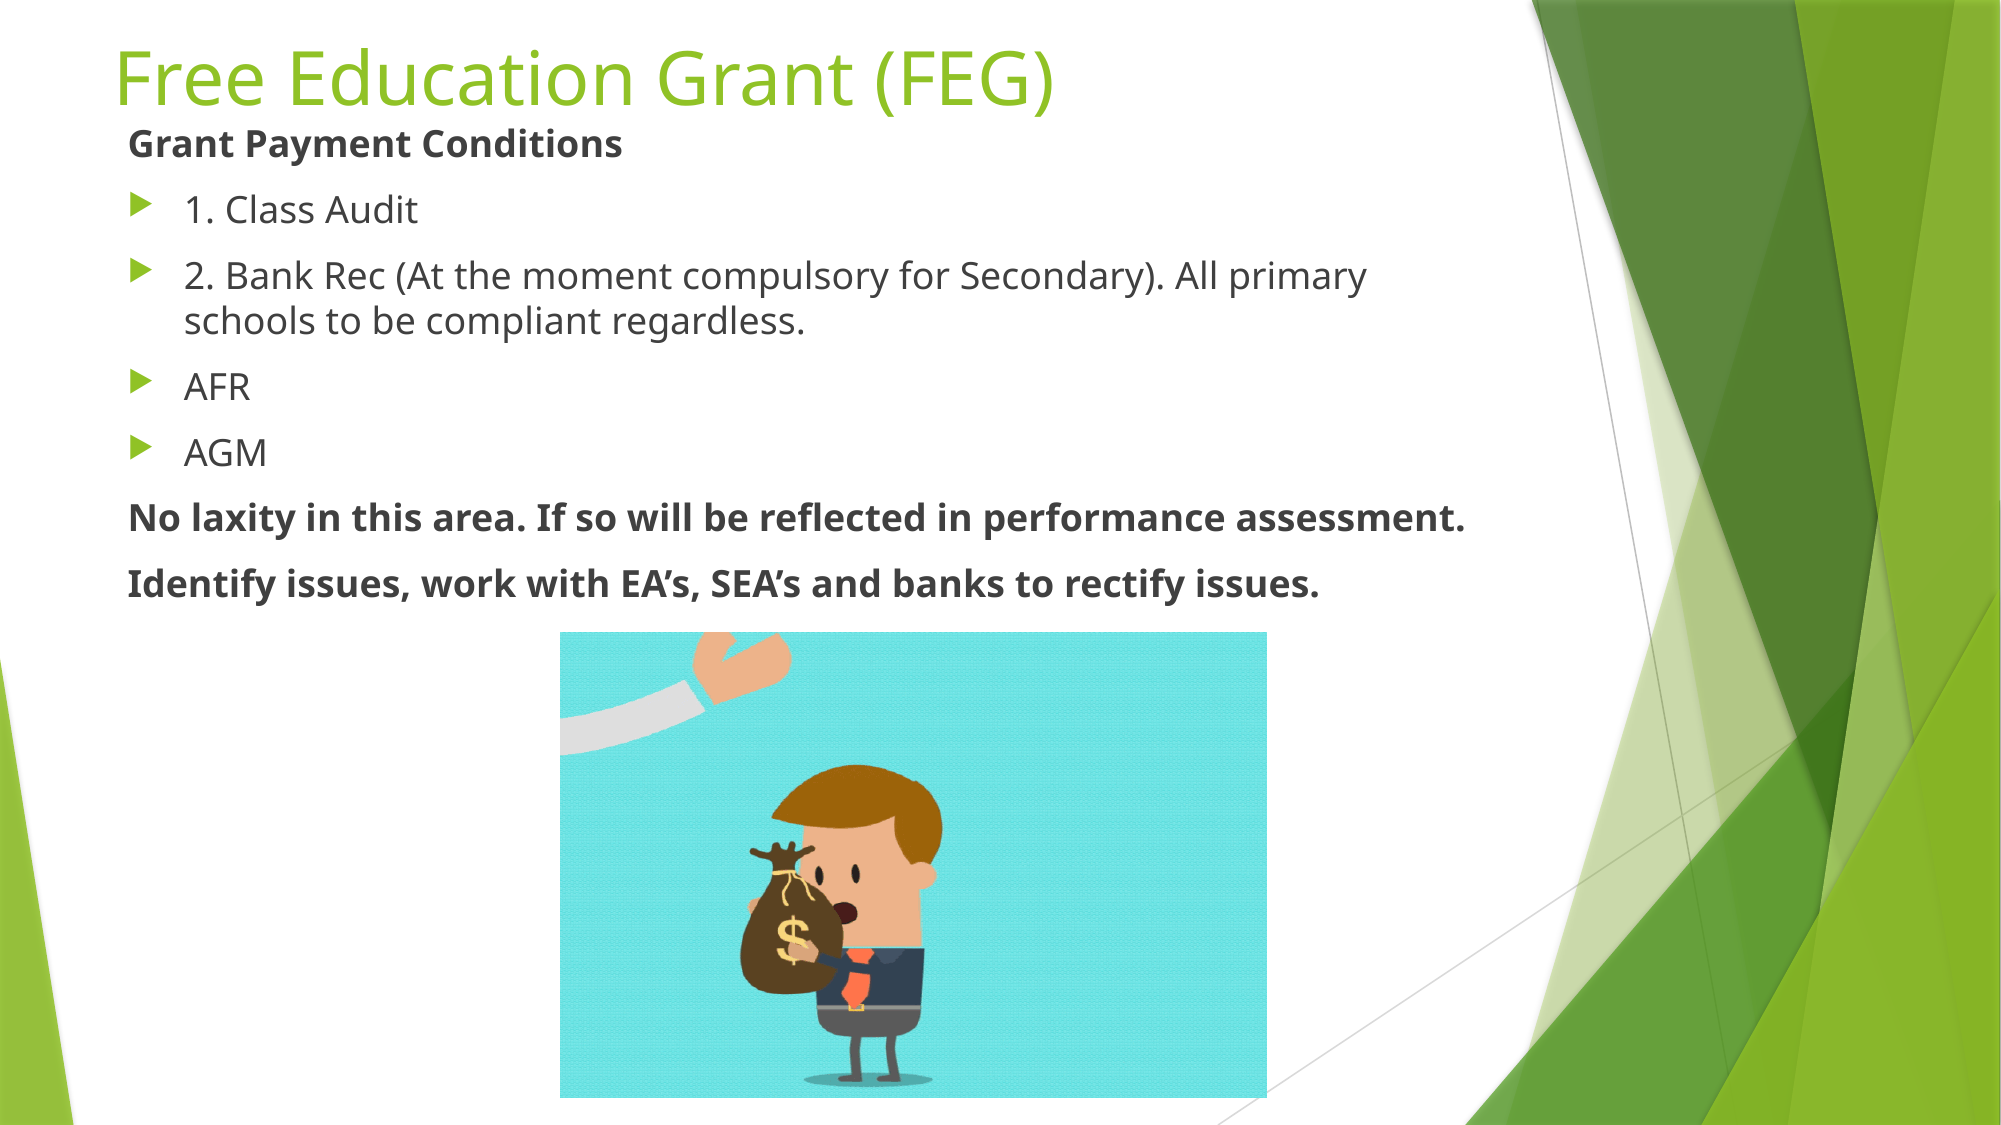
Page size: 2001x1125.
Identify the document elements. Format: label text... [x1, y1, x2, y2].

picture [559, 631, 1267, 1098]
list Grant Payment Conditions 1. Class Audit 2. Bank Rec (At the moment compulsory for Secondary). All primary schools to be compliant regardless. AFR AGM No laxity in this area. If so will be reflected in performance assessment. Identify issues, work with EA’s, SEA’s and banks to rectify issues. [112, 112, 1523, 750]
title Free Education Grant (FEG) [98, 22, 1510, 240]
